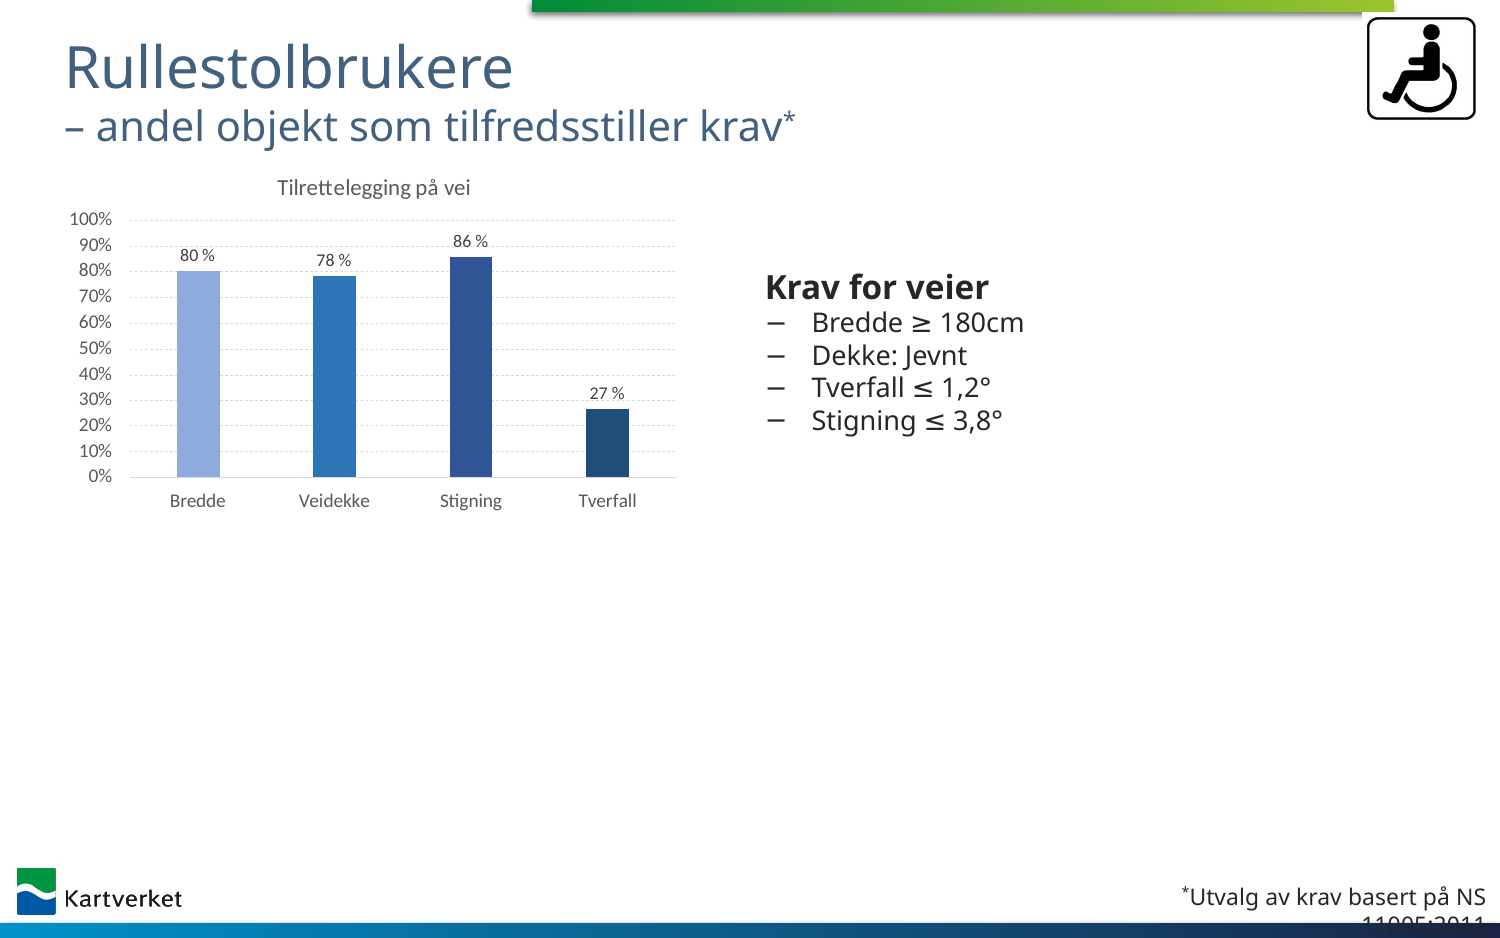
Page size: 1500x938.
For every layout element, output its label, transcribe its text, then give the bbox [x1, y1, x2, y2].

picture [1362, 12, 1481, 126]
text_box Krav for veier Bredde ≥ 180cm Dekke: Jevnt Tverfall ≤ 1,2° Stigning ≤ 3,8° [750, 258, 1234, 444]
picture [62, 166, 687, 519]
text_box *Utvalg av krav basert på NS 11005:2011 [1068, 873, 1500, 938]
text_box Rullestolbrukere – andel objekt som tilfredsstiller krav* [49, 25, 1431, 158]
